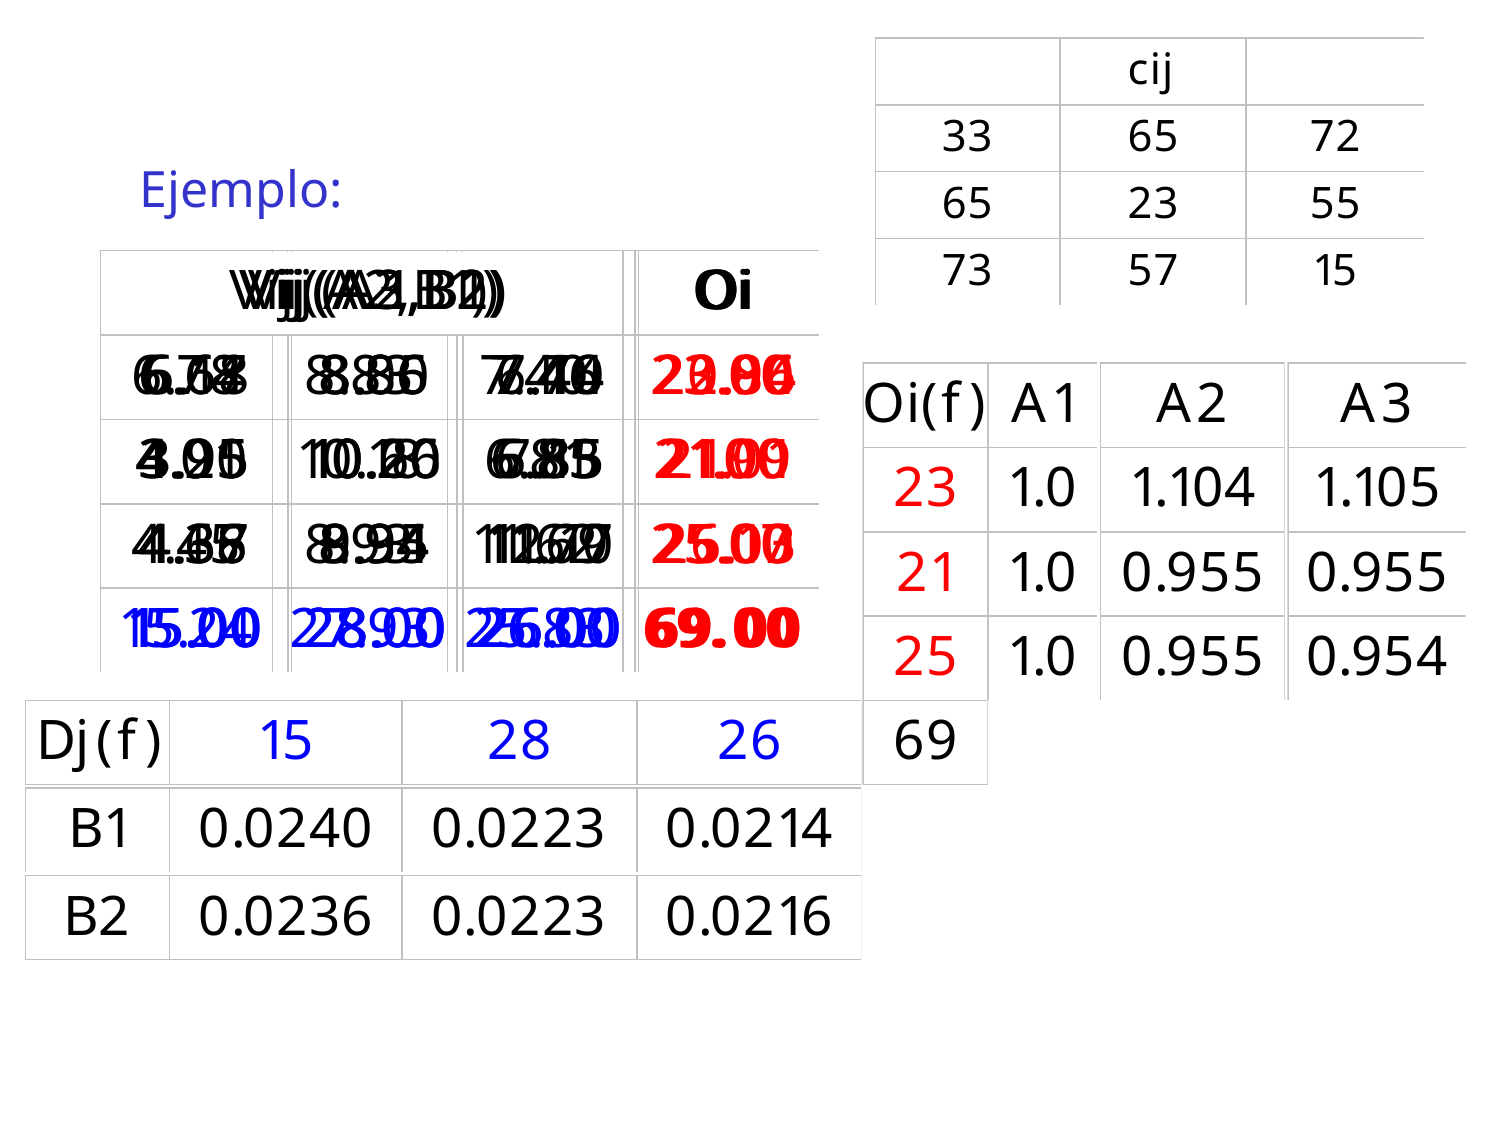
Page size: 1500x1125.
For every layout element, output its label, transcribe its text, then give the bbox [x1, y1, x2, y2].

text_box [862, 362, 990, 787]
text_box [24, 699, 863, 786]
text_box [874, 37, 1426, 307]
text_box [99, 249, 815, 674]
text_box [1287, 362, 1468, 702]
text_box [1099, 362, 1285, 702]
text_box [987, 362, 1099, 702]
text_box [816, 249, 821, 674]
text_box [24, 874, 863, 962]
text_box Ejemplo: [124, 149, 713, 225]
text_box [24, 787, 863, 874]
